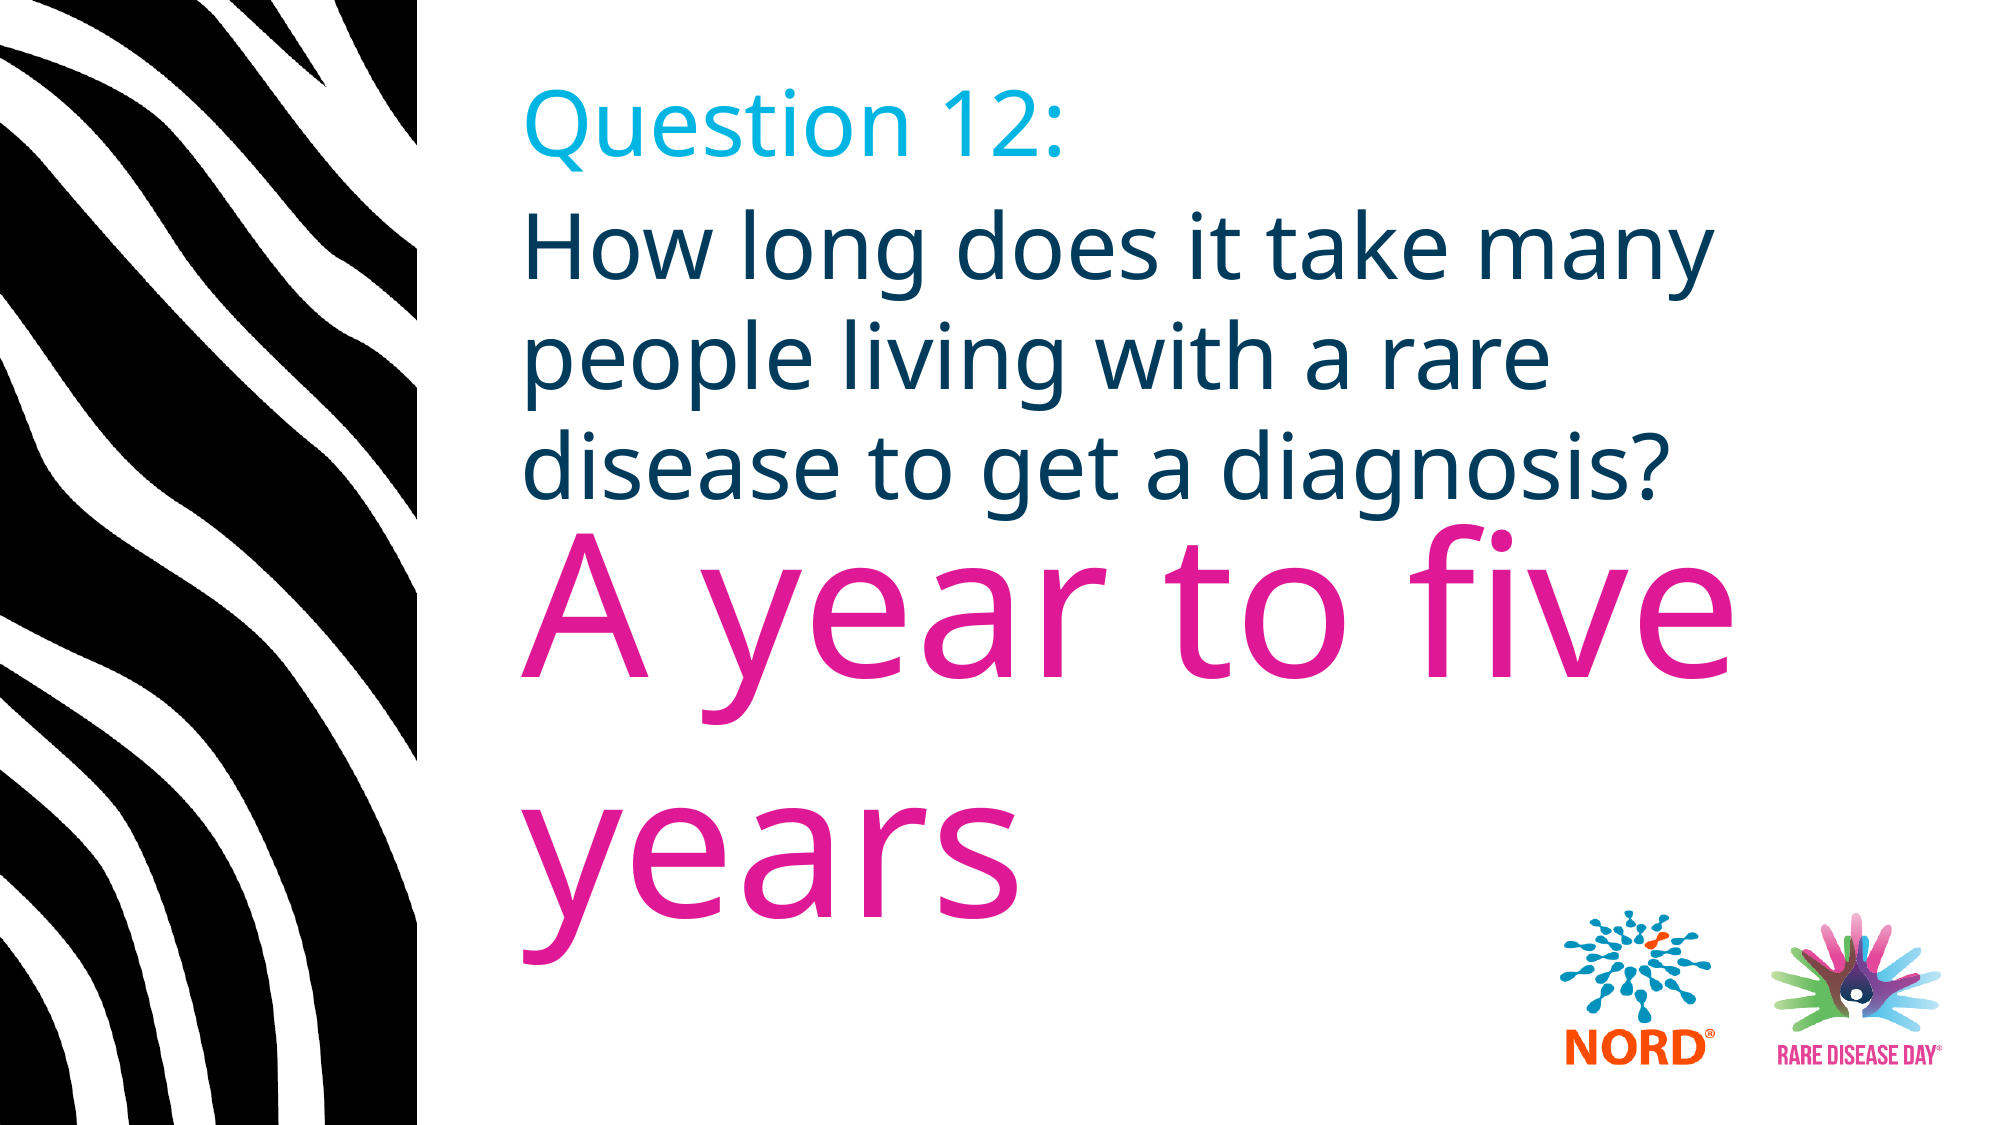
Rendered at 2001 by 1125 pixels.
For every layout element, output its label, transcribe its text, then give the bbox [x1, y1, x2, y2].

text_box How long does it take many people living with a rare disease to get a diagnosis? [506, 180, 1820, 525]
title Question 12: [506, 75, 1863, 274]
text_box A year to five years [506, 618, 1963, 817]
picture [0, 0, 2001, 1125]
